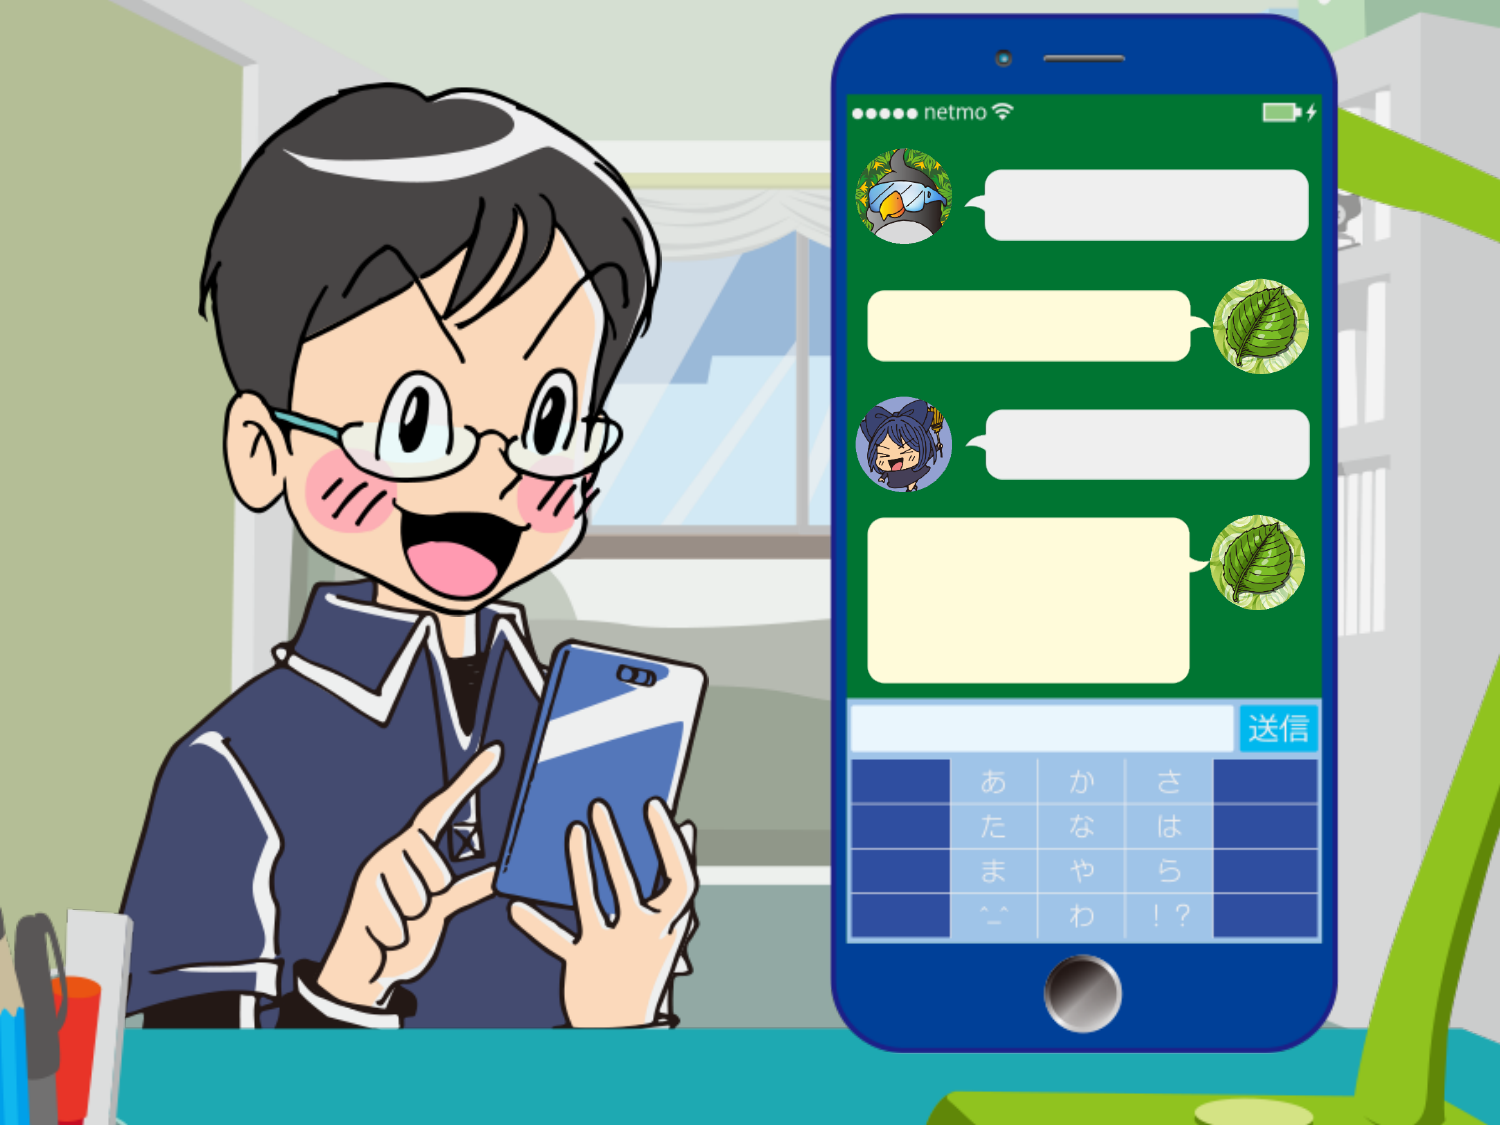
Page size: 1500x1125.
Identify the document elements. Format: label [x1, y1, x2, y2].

text_box [713, 6, 1455, 1059]
picture [0, 0, 1500, 1125]
